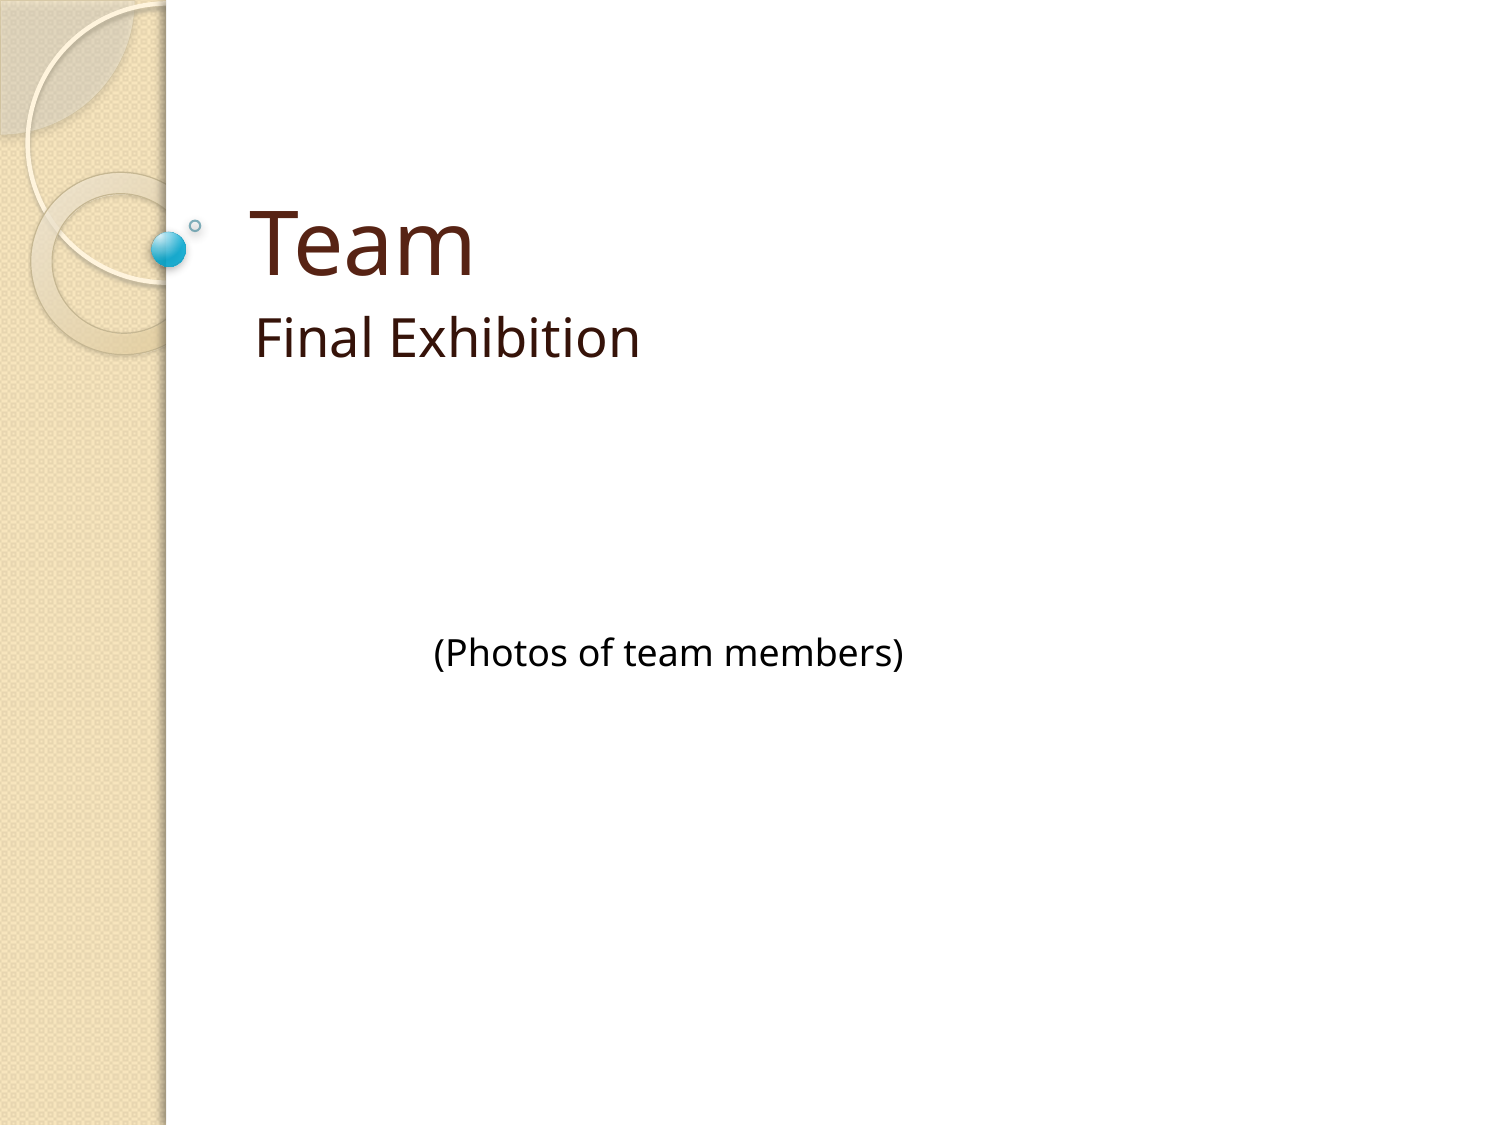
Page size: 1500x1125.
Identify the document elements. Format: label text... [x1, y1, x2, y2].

subtitle Final Exhibition [234, 303, 1450, 591]
title Team [234, 59, 1450, 301]
text_box (Photos of team members) [419, 621, 998, 682]
